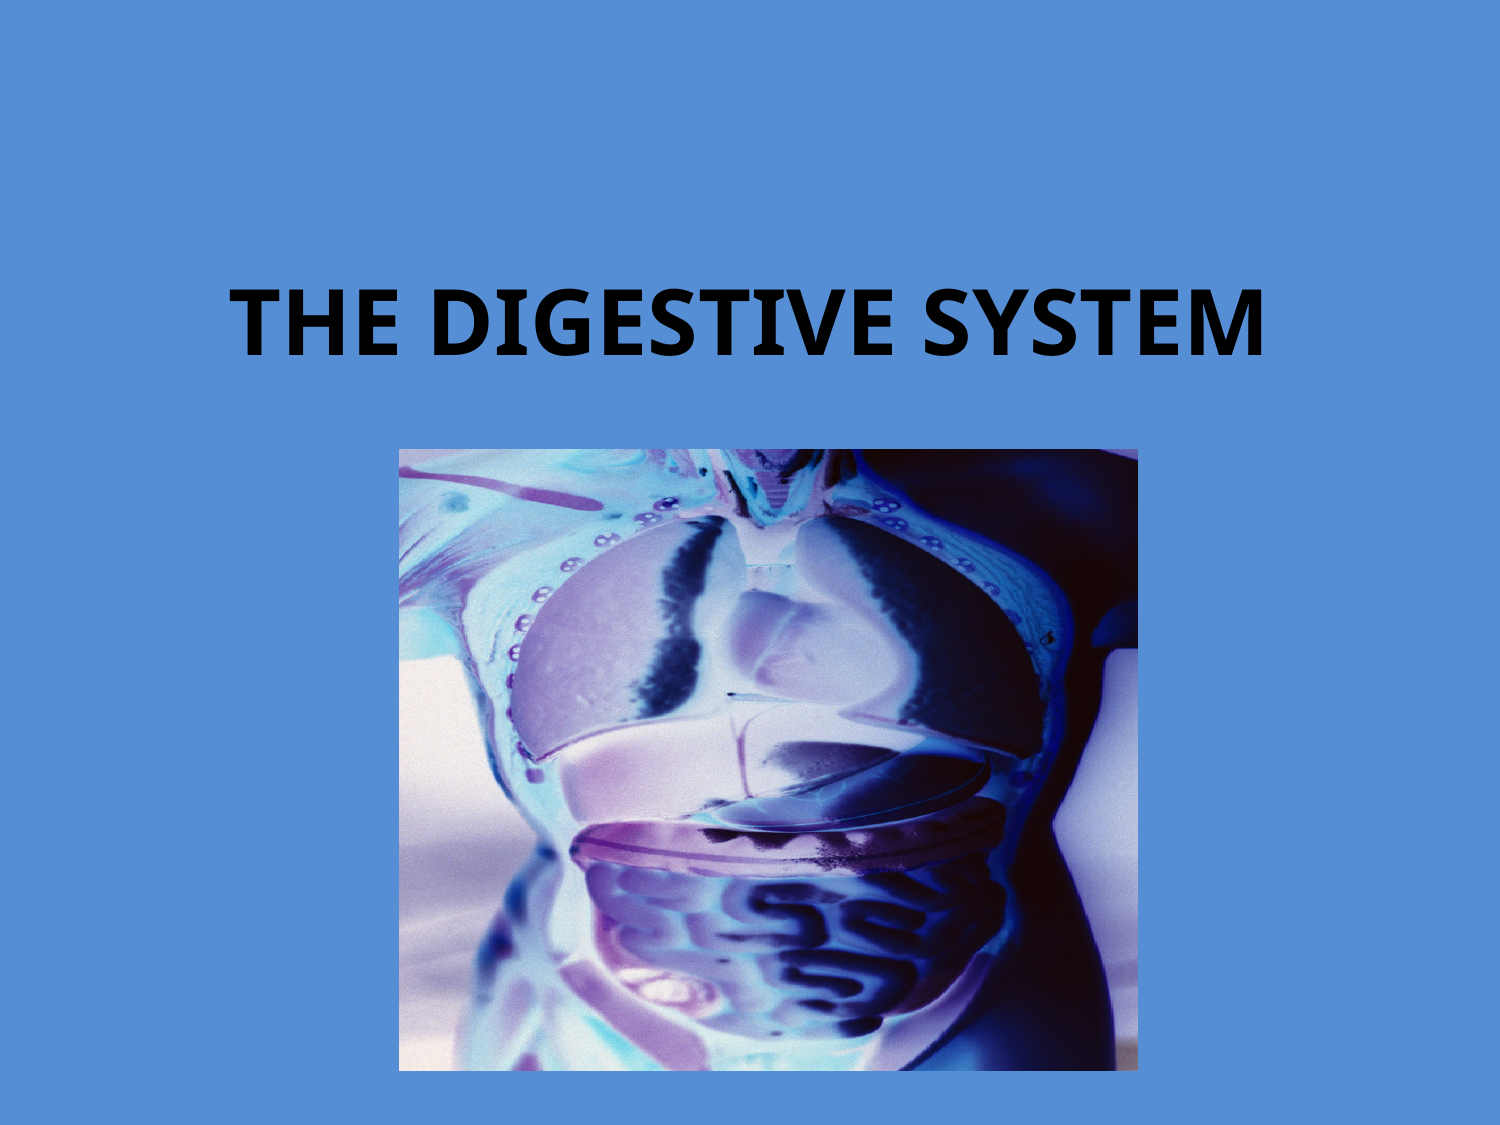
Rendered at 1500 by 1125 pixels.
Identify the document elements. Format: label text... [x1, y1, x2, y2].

picture [399, 449, 1138, 1071]
title THE DIGESTIVE SYSTEM [112, 187, 1388, 450]
